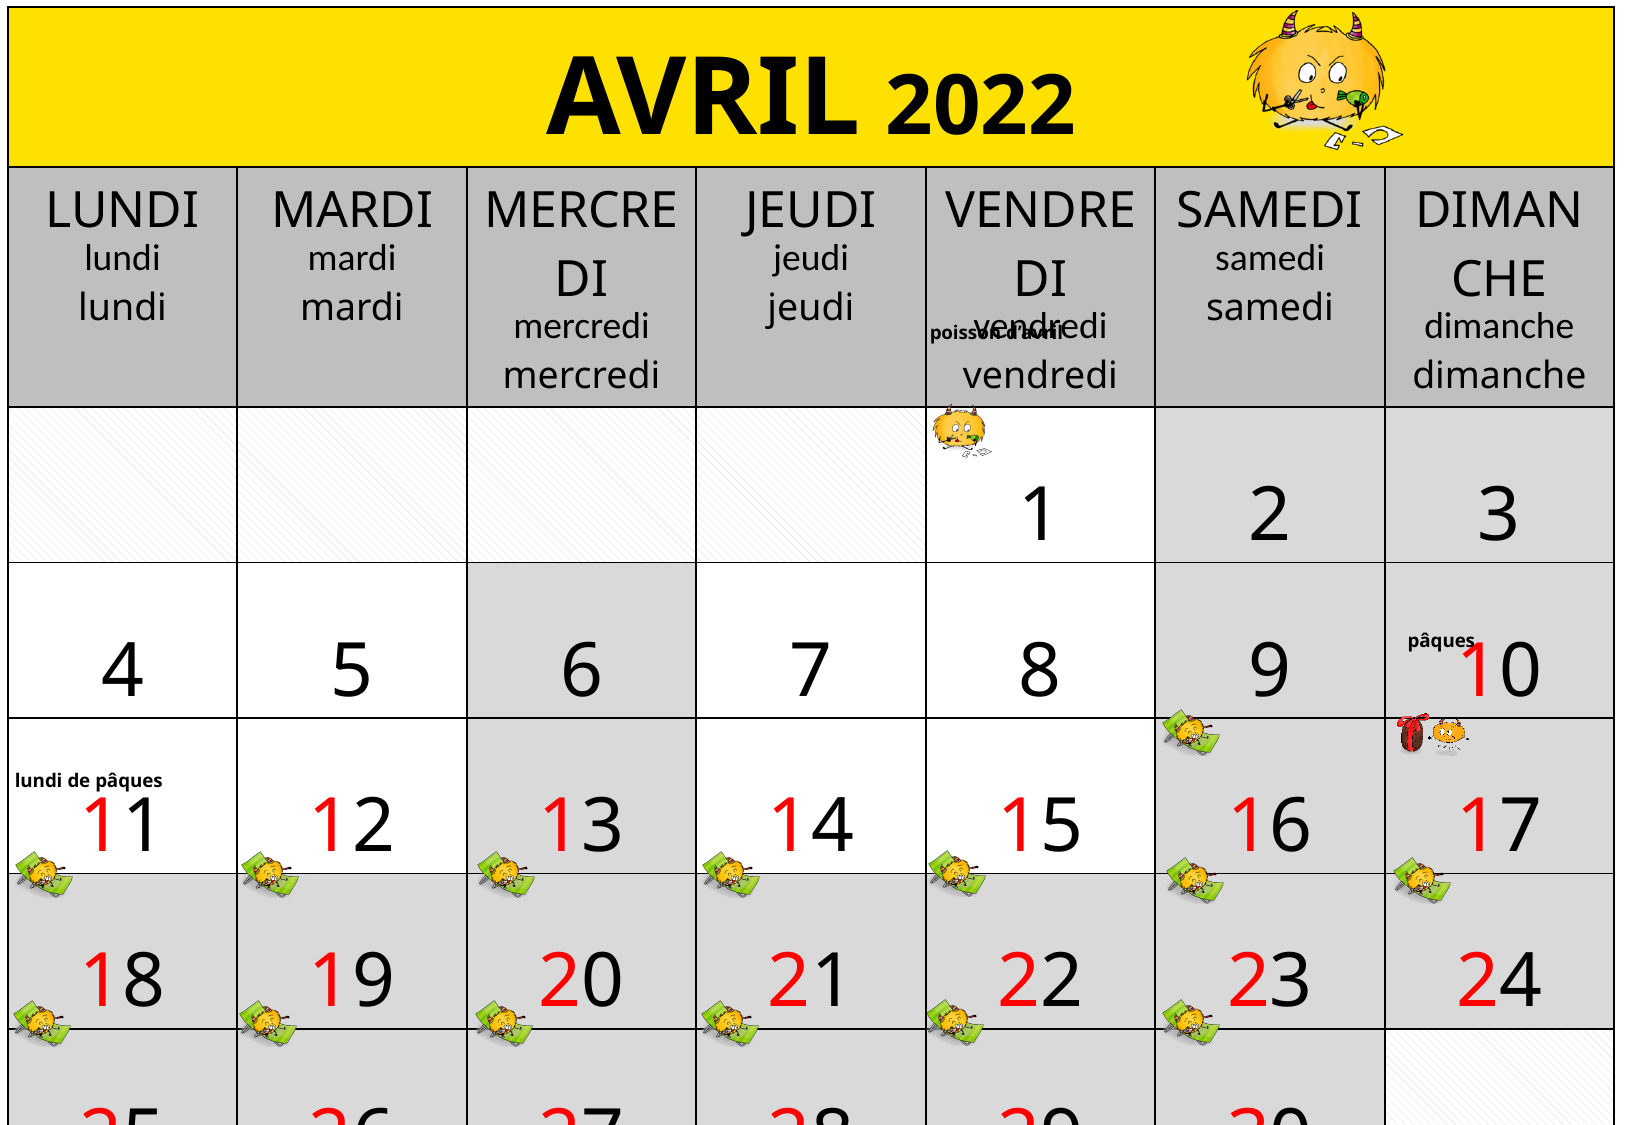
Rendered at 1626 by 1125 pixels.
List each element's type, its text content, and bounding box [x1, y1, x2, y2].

picture [15, 850, 73, 898]
table_cell 5 [238, 563, 466, 717]
picture [927, 850, 986, 897]
table_cell 1 [927, 408, 1154, 562]
table_cell 7 [697, 563, 925, 717]
table_cell 6 [468, 563, 695, 717]
table_cell 19 [238, 874, 466, 1028]
table_cell [9, 408, 236, 562]
table_cell 13 [468, 719, 695, 873]
picture [1240, 10, 1411, 151]
picture [926, 999, 984, 1046]
table_cell 23 [1156, 874, 1384, 1028]
picture [700, 1000, 759, 1047]
table_cell DIMANCHE dimanche dimanche [1386, 168, 1613, 406]
table_cell [468, 408, 695, 562]
table_cell [697, 408, 925, 562]
table_cell 4 [9, 563, 236, 717]
table_cell 3 [1386, 408, 1613, 562]
table_cell [1386, 1030, 1613, 1125]
table_cell 20 [468, 874, 695, 1028]
picture [1162, 999, 1220, 1046]
picture [477, 850, 535, 898]
table_header AVRIL 2022 [9, 8, 1613, 166]
picture [241, 850, 299, 898]
table_cell 18 [9, 874, 236, 1028]
table_cell [238, 408, 466, 562]
table_cell 16 [1156, 719, 1384, 873]
table_cell 14 [697, 719, 925, 873]
table_cell 29 [927, 1030, 1154, 1125]
table_cell 10 [1386, 563, 1613, 717]
picture [239, 1000, 297, 1047]
picture [13, 1000, 71, 1047]
table_cell JEUDI jeudi jeudi [697, 168, 925, 406]
picture [930, 404, 996, 458]
table_cell 22 [927, 874, 1154, 1028]
table_cell 30 [1156, 1030, 1384, 1125]
table_cell SAMEDI samedi samedi [1156, 168, 1384, 406]
picture [475, 1000, 533, 1047]
table_cell 15 [927, 719, 1154, 873]
table_cell LUNDI lundi lundi [9, 168, 236, 406]
picture [1166, 857, 1224, 905]
table_cell 21 [697, 874, 925, 1028]
table_cell 2 [1156, 408, 1384, 562]
text_box poisson d’avril [915, 313, 1133, 351]
text_box pâques [1392, 621, 1500, 659]
table_cell 27 [468, 1030, 695, 1125]
text_box lundi de pâques [0, 760, 224, 799]
table_cell 28 [697, 1030, 925, 1125]
table_cell 17 [1386, 719, 1613, 873]
table_cell 25 [9, 1030, 236, 1125]
picture [1162, 708, 1220, 756]
picture [702, 850, 761, 898]
table_cell MERCREDI mercredi mercredi [468, 168, 695, 406]
table_cell 9 [1156, 563, 1384, 717]
table_cell VENDREDI vendredi vendredi [927, 168, 1154, 406]
table_cell 8 [927, 563, 1154, 717]
table_cell 12 [238, 719, 466, 873]
table_cell MARDI mardi mardi [238, 168, 466, 406]
table_cell 26 [238, 1030, 466, 1125]
picture [1393, 857, 1451, 905]
picture [1392, 710, 1471, 756]
table_cell 11 [9, 719, 236, 873]
table_cell 24 [1386, 874, 1613, 1028]
